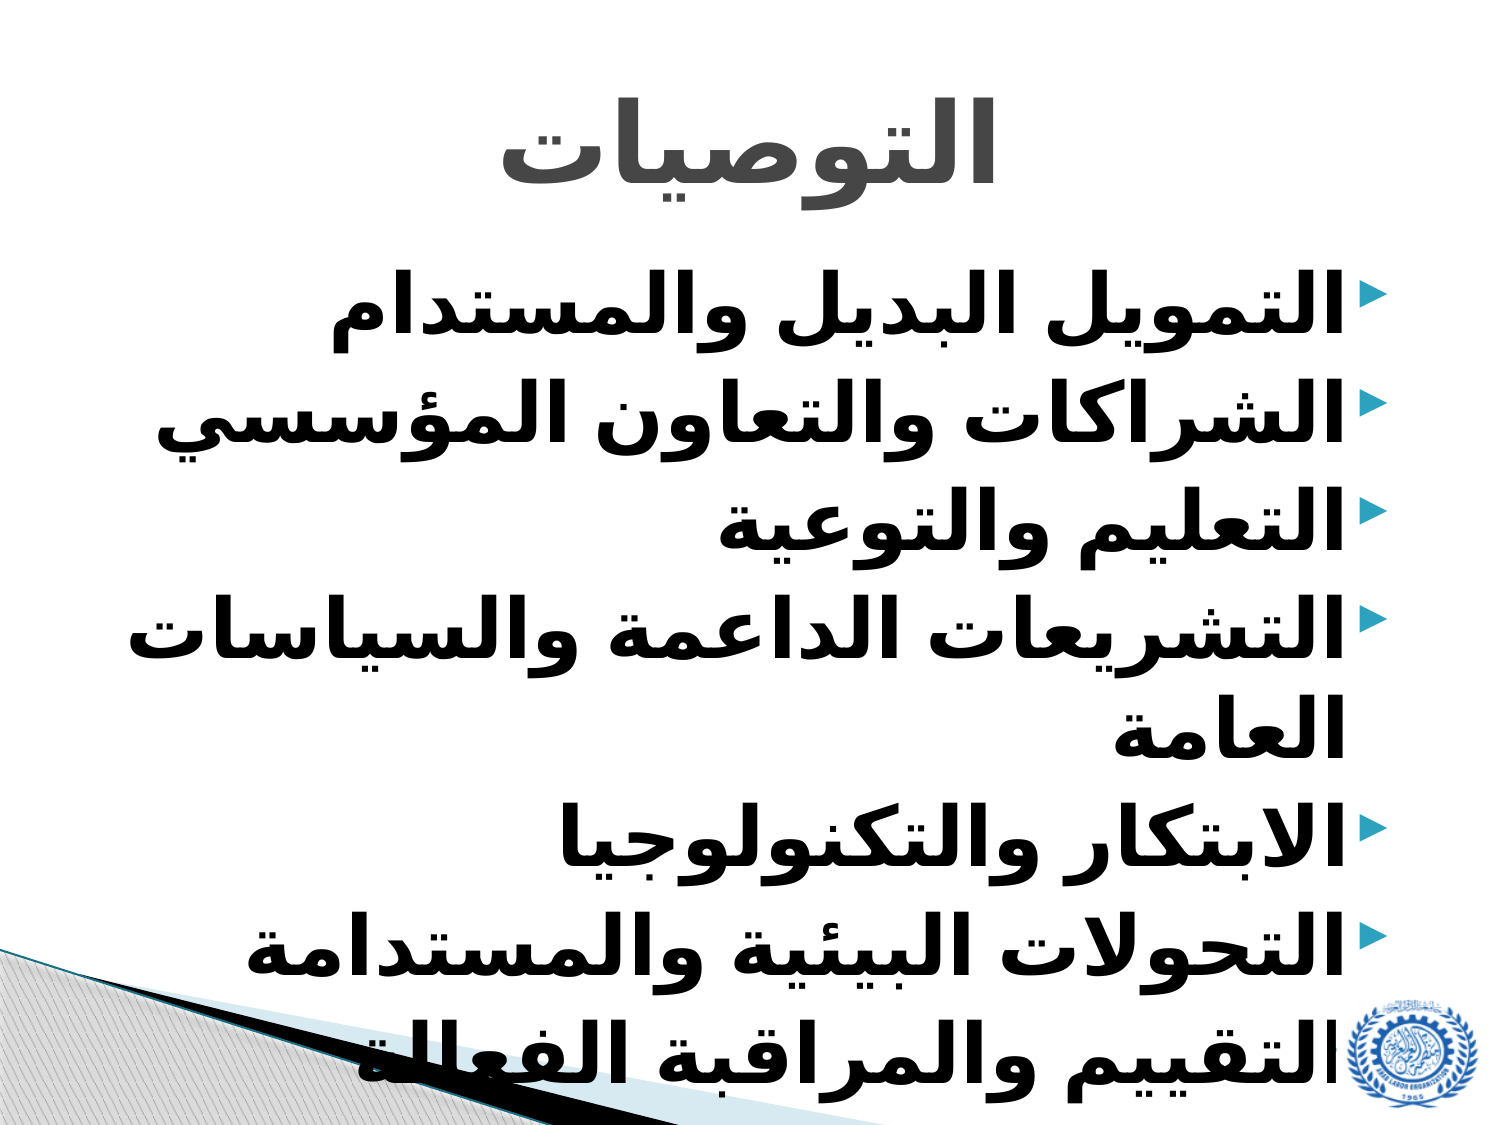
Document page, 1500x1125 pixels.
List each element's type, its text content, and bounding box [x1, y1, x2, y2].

list التمويل البديل والمستدام الشراكات والتعاون المؤسسي التعليم والتوعية التشريعات الداعمة والسياسات العامة الابتكار والتكنولوجيا التحولات البيئية والمستدامة التقييم والمراقبة الفعالة [75, 243, 1425, 986]
title التوصيات [75, 45, 1425, 233]
picture [1335, 984, 1500, 1125]
